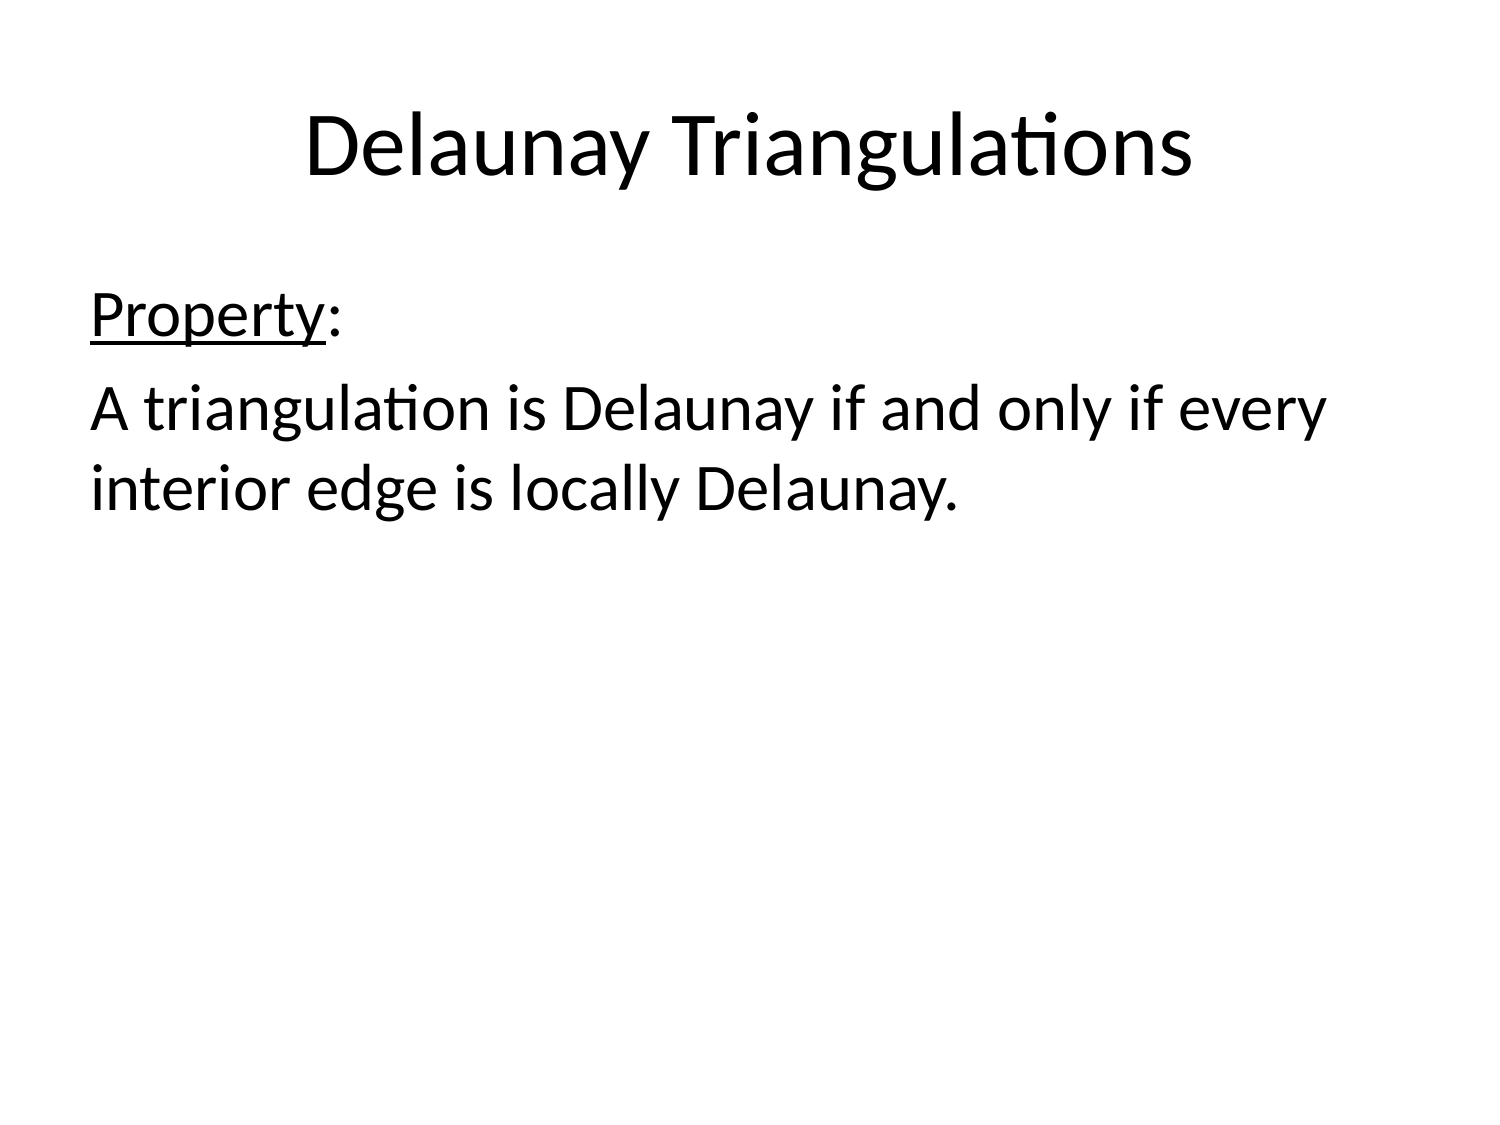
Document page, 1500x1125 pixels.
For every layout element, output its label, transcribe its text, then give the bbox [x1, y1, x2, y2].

list Property: A triangulation is Delaunay if and only if every interior edge is locally Delaunay. [75, 262, 1425, 1125]
title Delaunay Triangulations [75, 45, 1425, 233]
